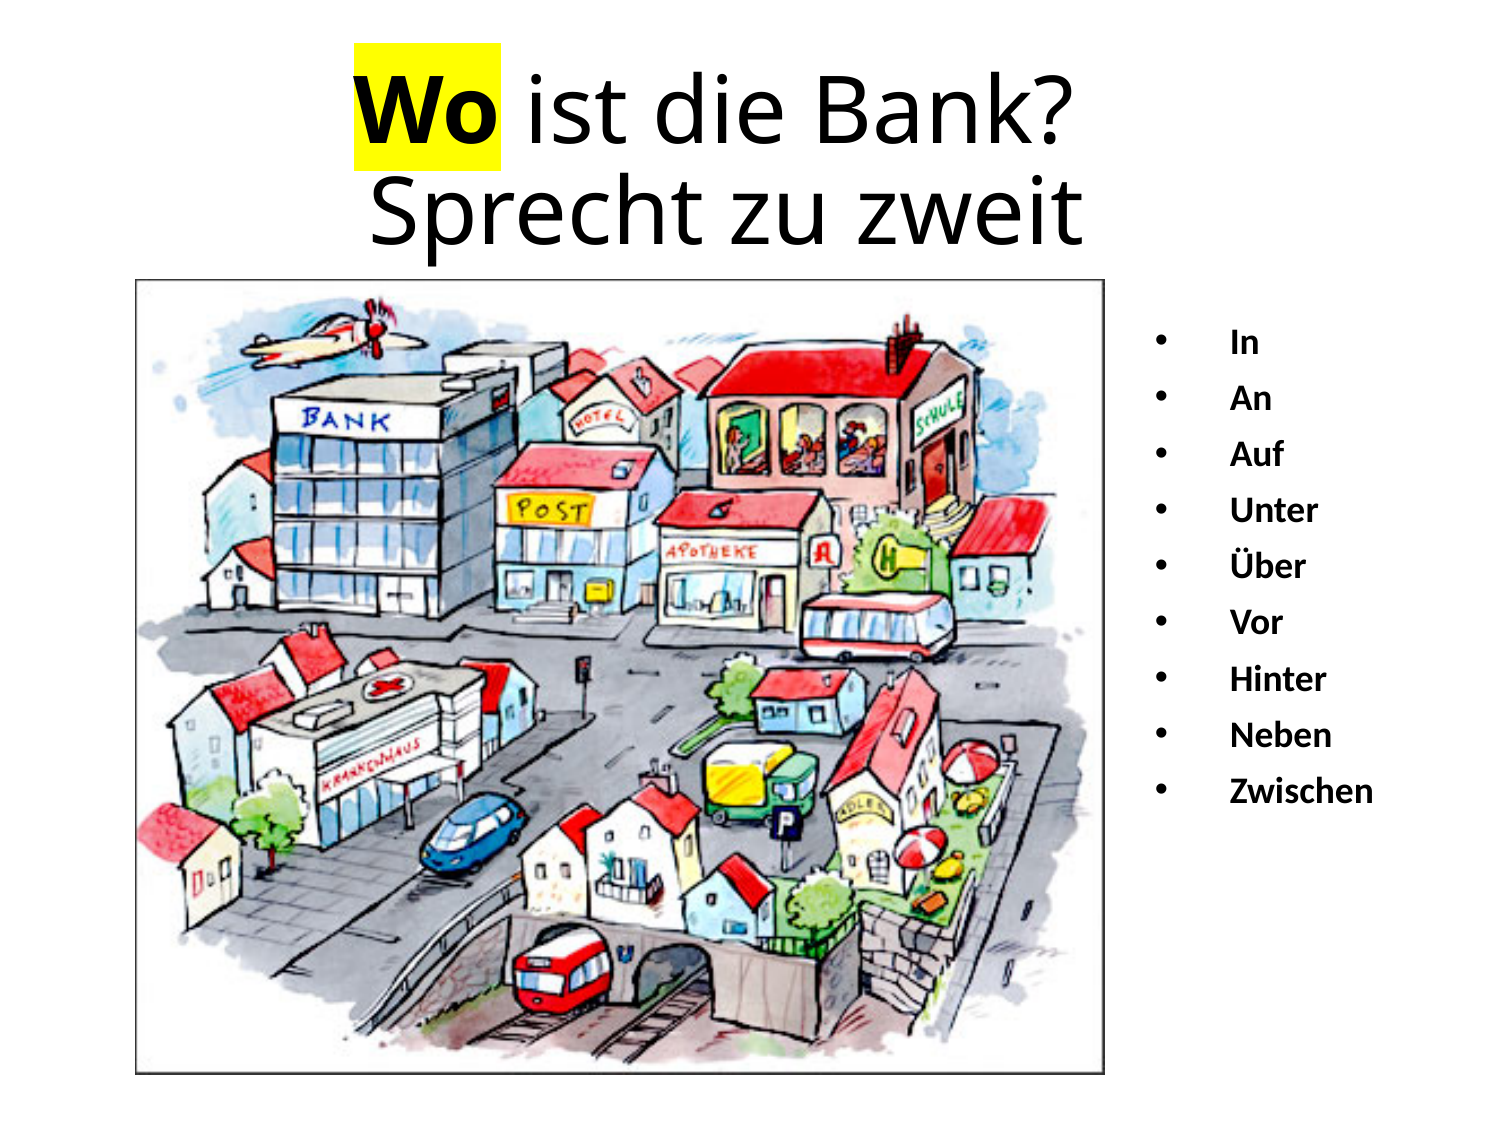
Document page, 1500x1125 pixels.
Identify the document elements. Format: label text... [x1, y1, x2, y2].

title Wo ist die Bank? Sprecht zu zweit [88, 30, 1364, 273]
subtitle In An Auf Unter Über Vor Hinter Neben Zwischen [1139, 314, 1483, 1013]
picture [135, 279, 1105, 1075]
